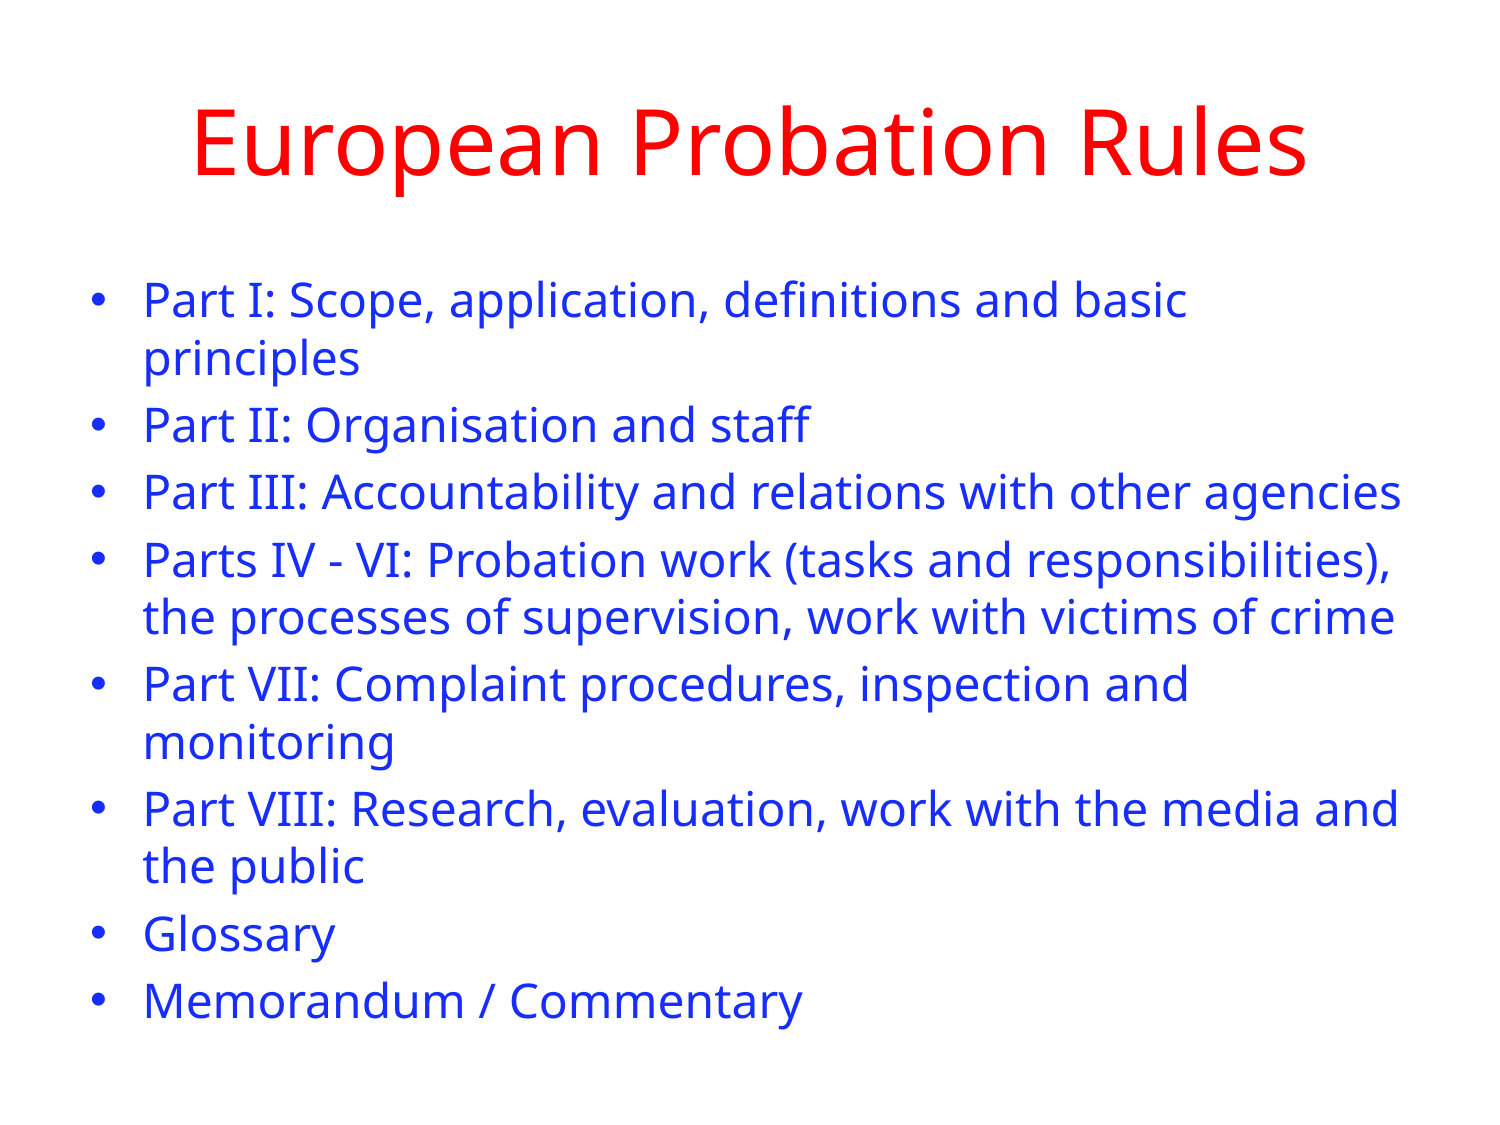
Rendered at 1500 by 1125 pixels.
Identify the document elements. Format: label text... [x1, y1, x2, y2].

list Part I: Scope, application, definitions and basic principles Part II: Organisation and staff Part III: Accountability and relations with other agencies Parts IV - VI: Probation work (tasks and responsibilities), the processes of supervision, work with victims of crime Part VII: Complaint procedures, inspection and monitoring Part VIII: Research, evaluation, work with the media and the public Glossary Memorandum / Commentary [75, 262, 1425, 1071]
title European Probation Rules [75, 45, 1425, 233]
